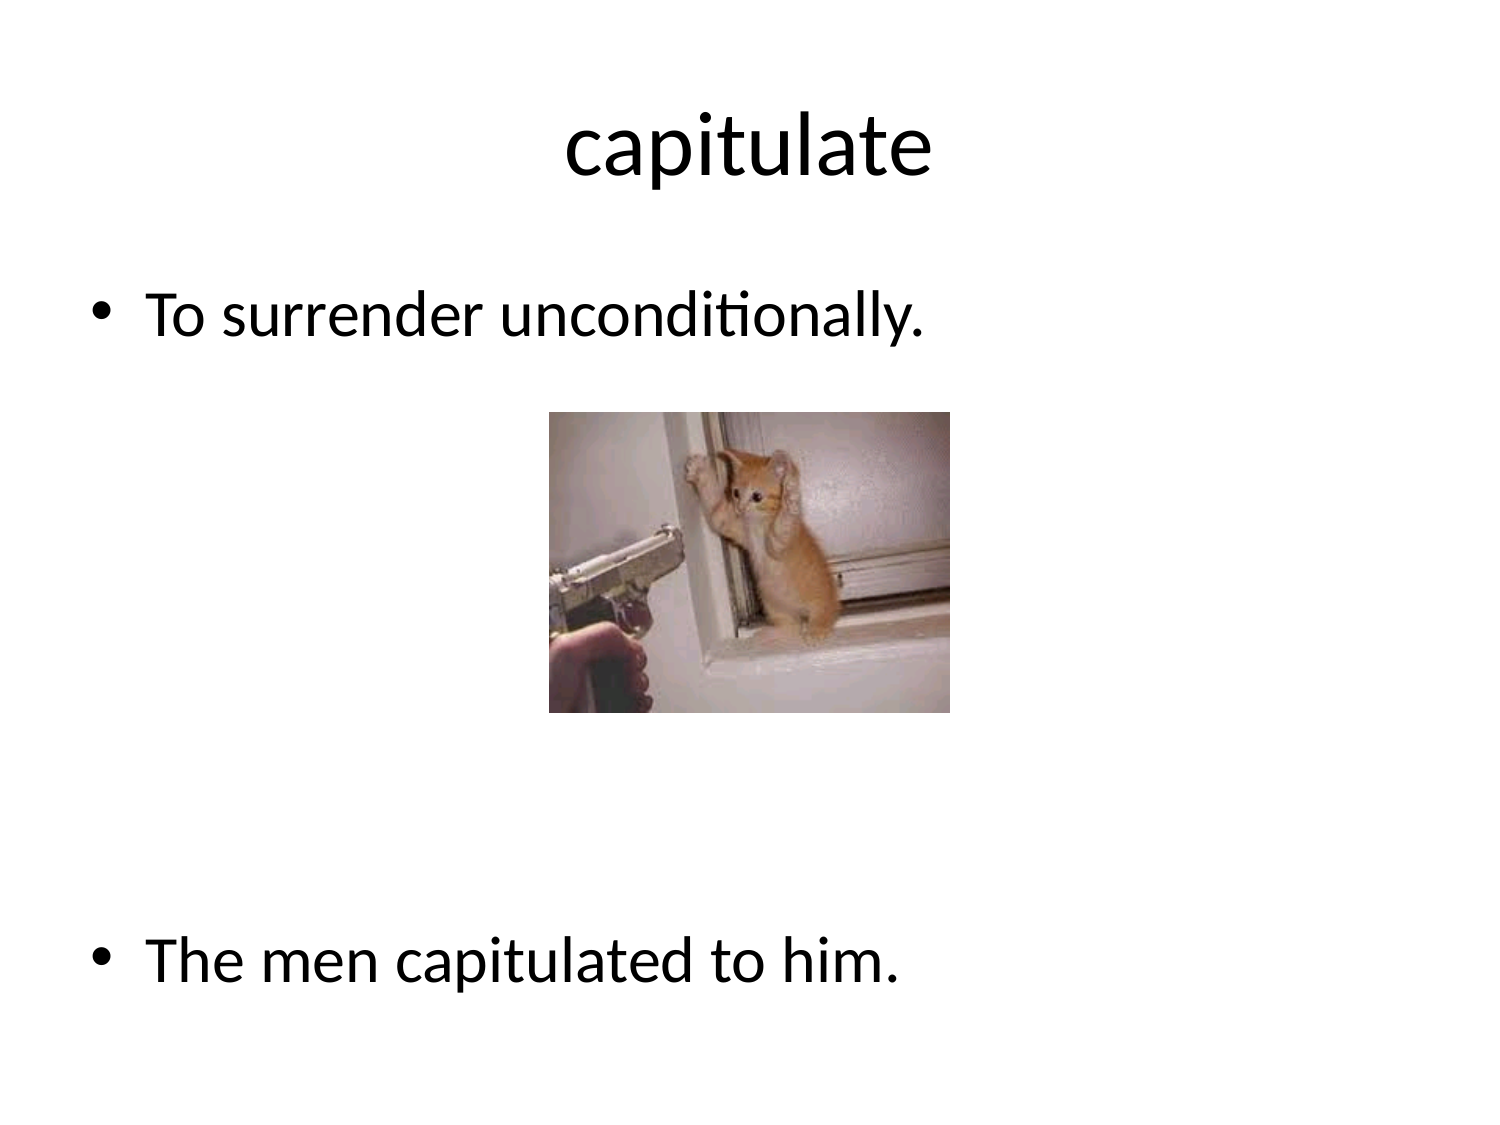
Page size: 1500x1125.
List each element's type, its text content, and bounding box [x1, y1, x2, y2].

picture [549, 412, 951, 713]
list To surrender unconditionally. The men capitulated to him. [75, 262, 1425, 1005]
title capitulate [75, 45, 1425, 233]
